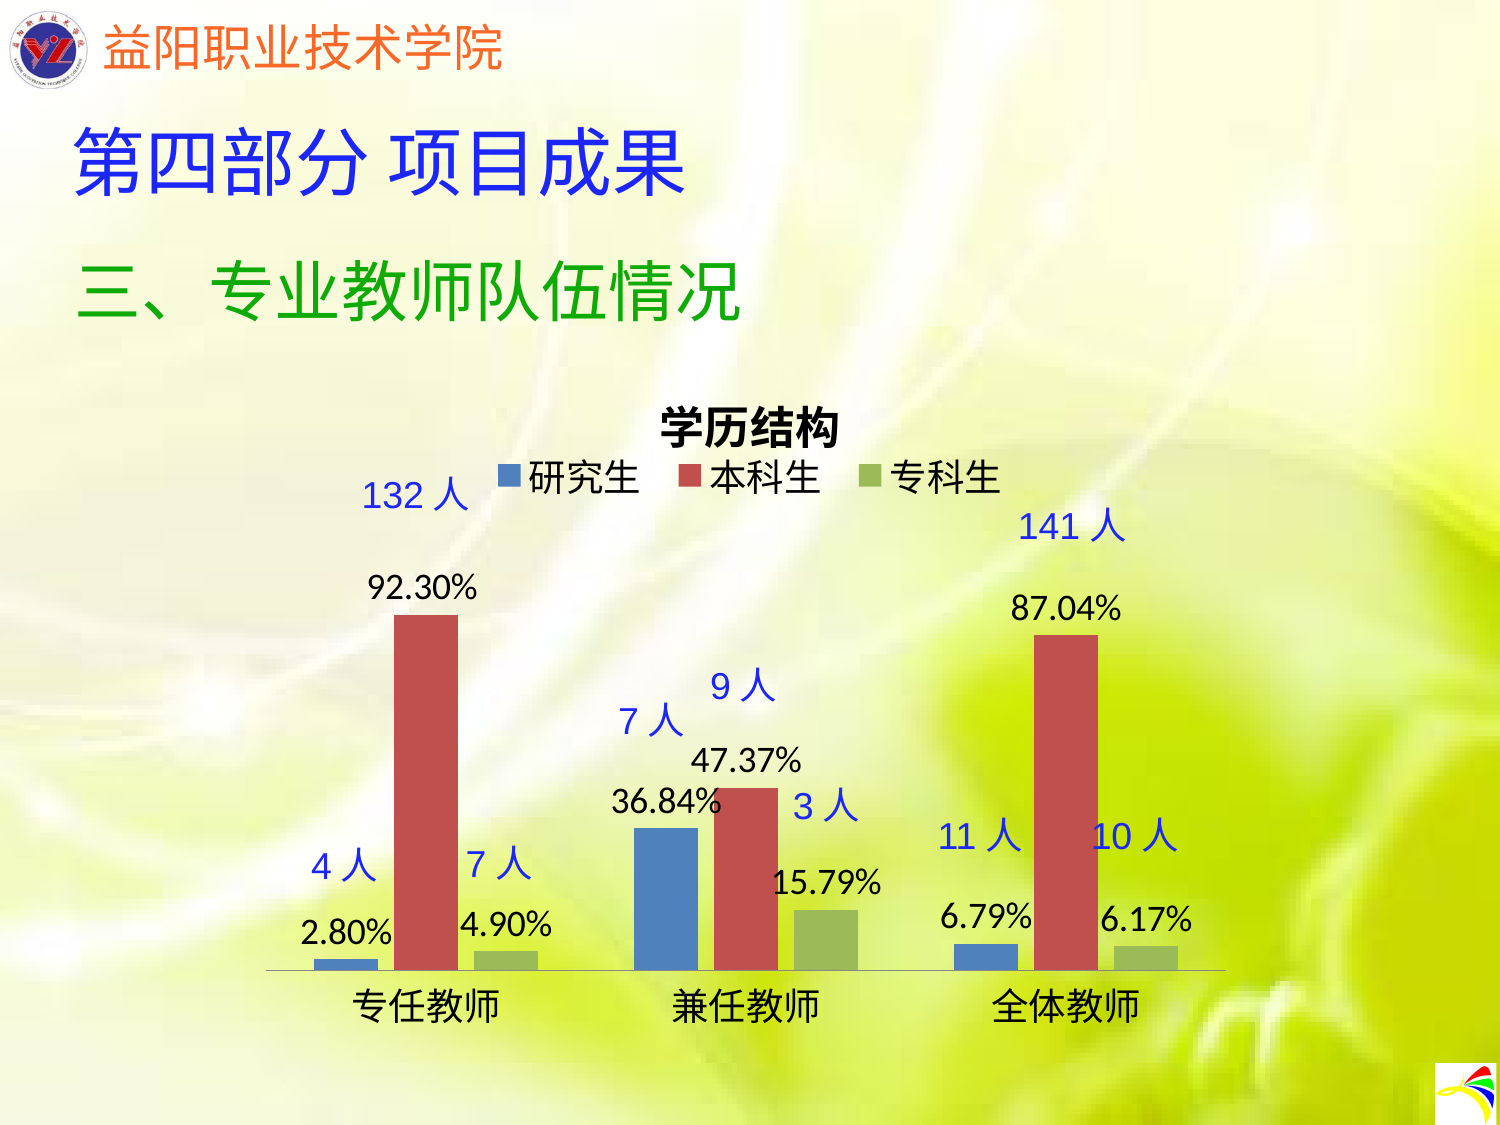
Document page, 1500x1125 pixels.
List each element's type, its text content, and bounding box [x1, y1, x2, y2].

chart [245, 377, 1247, 1045]
text_box 三、专业教师队伍情况 [59, 242, 758, 337]
text_box 第四部分 项目成果 [13, 113, 744, 208]
picture [0, 0, 1500, 1125]
